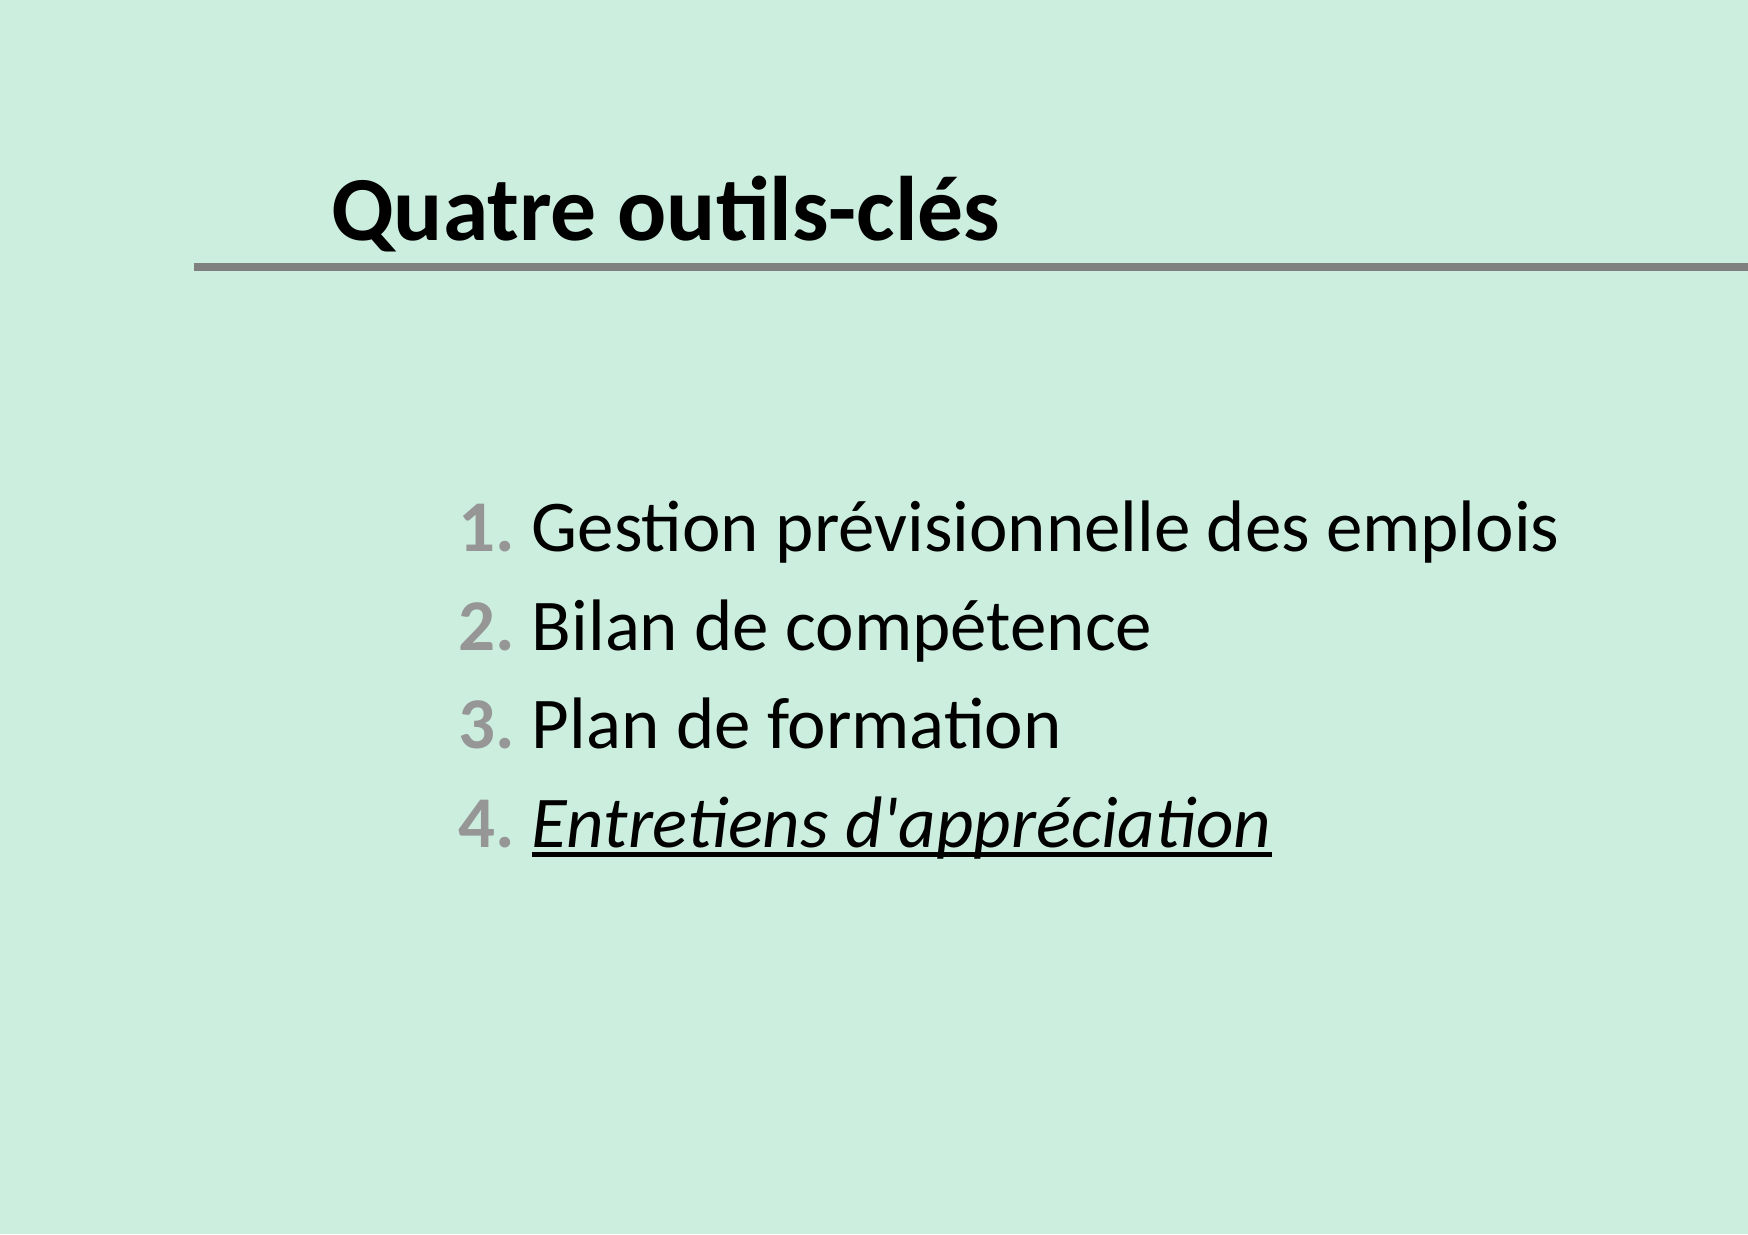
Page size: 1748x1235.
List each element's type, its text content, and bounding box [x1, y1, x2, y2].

text_box Quatre outils-clés [331, 148, 1570, 259]
text_box 1. Gestion prévisionnelle des emplois 2. Bilan de compétence 3. Plan de formation 4. Entretiens d'appréciation [458, 478, 1561, 862]
text_box [195, 264, 1748, 271]
